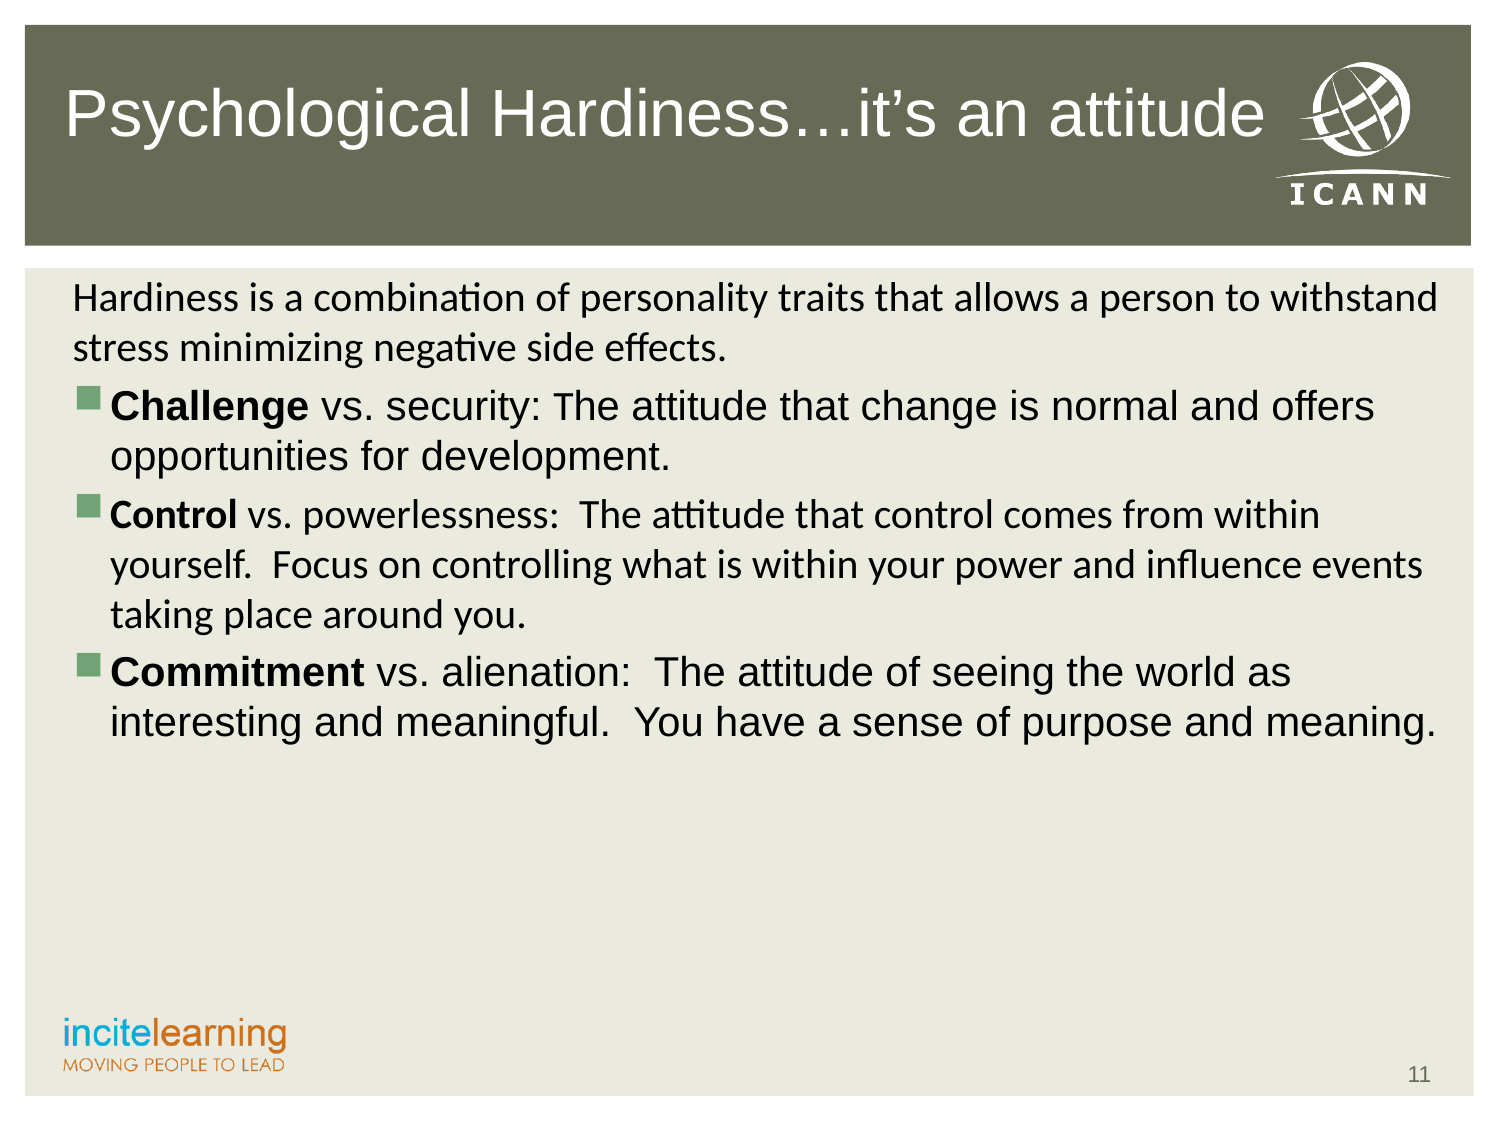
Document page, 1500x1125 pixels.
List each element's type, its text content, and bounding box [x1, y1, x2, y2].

list Hardiness is a combination of personality traits that allows a person to withstand stress minimizing negative side effects. Challenge vs. security: The attitude that change is normal and offers opportunities for development. Control vs. powerlessness: The attitude that control comes from within yourself. Focus on controlling what is within your power and influence events taking place around you. Commitment vs. alienation: The attitude of seeing the world as interesting and meaningful. You have a sense of purpose and meaning. [50, 262, 1471, 988]
picture [1273, 158, 1453, 205]
slide_number 11 [1370, 1049, 1469, 1097]
picture [62, 1012, 288, 1076]
text_box Psychological Hardiness…it’s an attitude [49, 62, 1471, 158]
